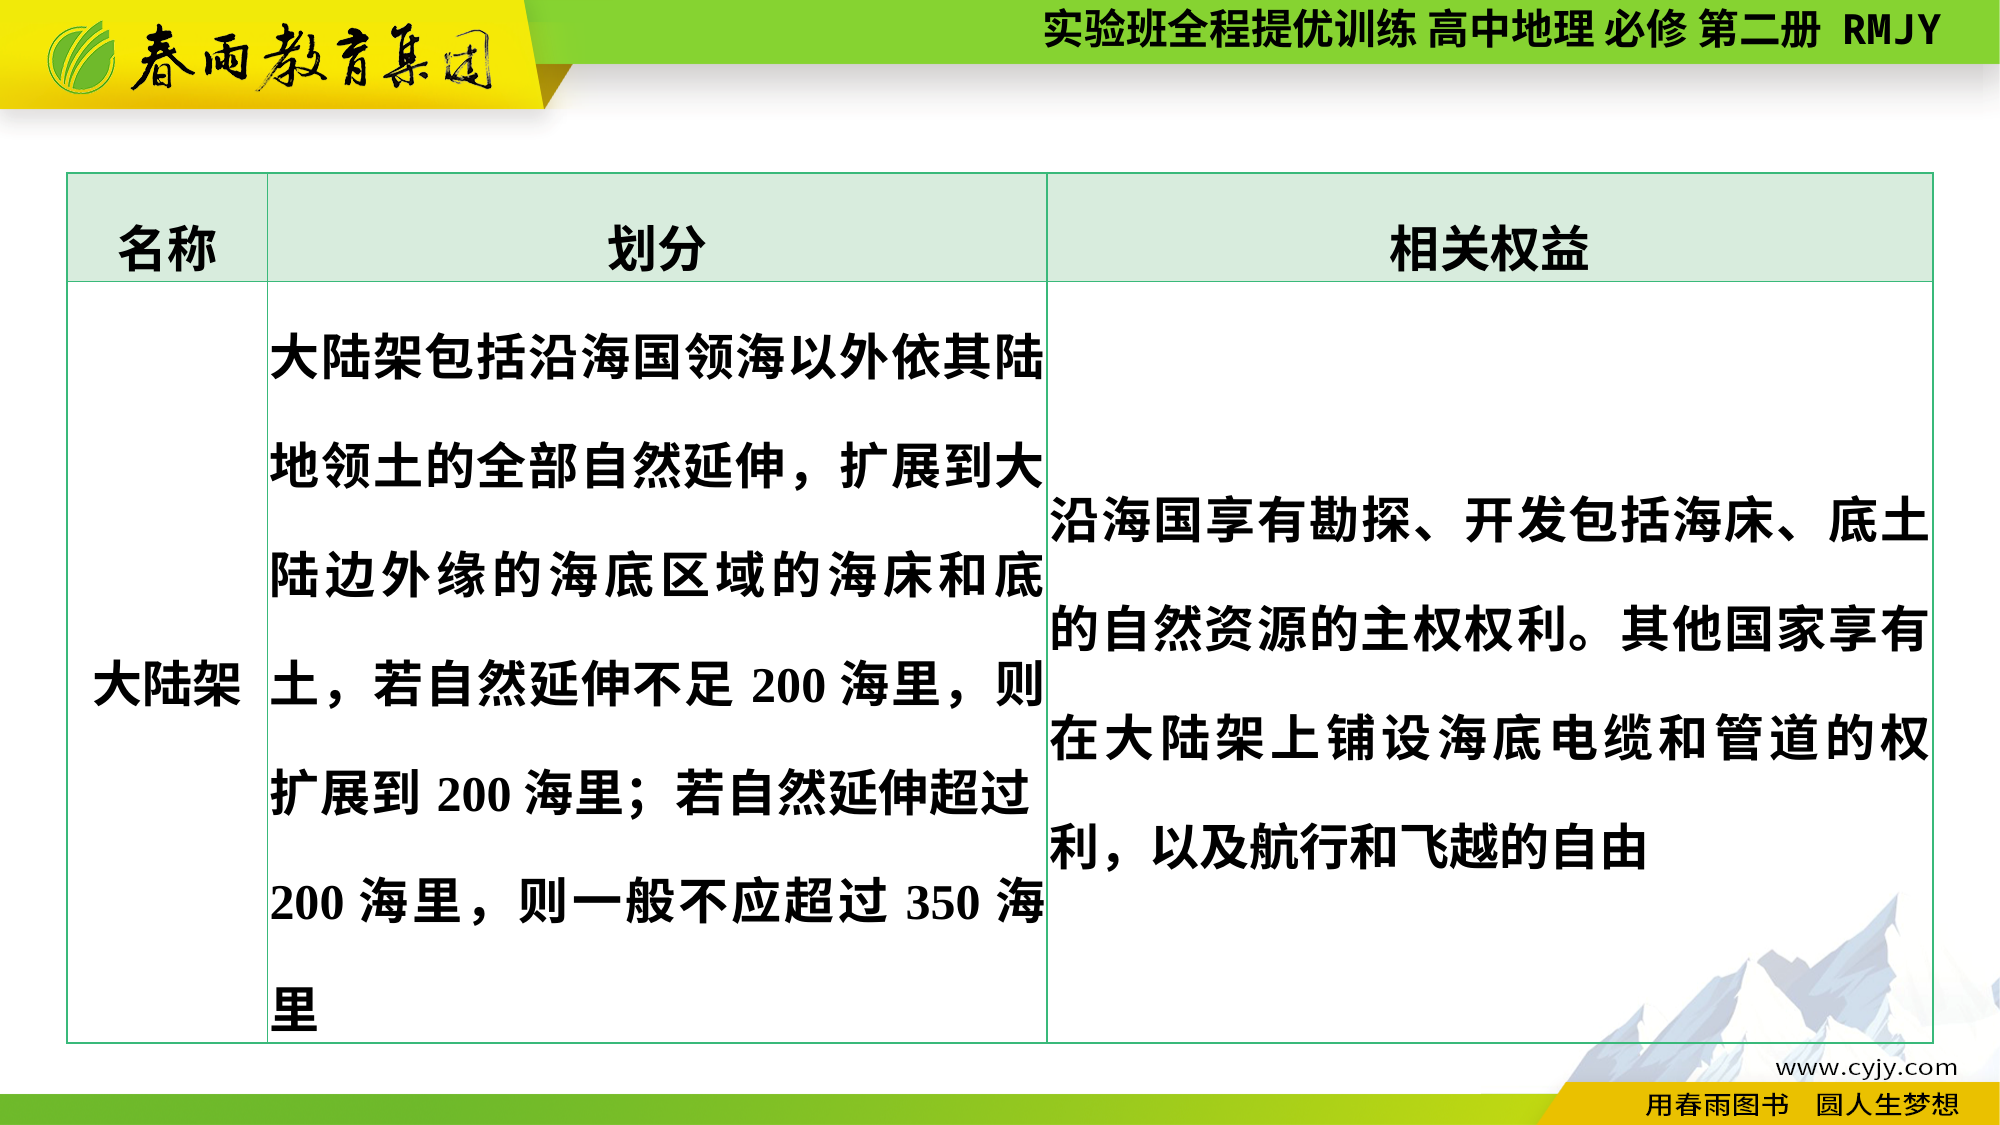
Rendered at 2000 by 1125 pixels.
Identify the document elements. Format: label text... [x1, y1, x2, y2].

table_header 名称 [68, 174, 267, 281]
table_header 相关权益 [1048, 174, 1932, 281]
table_cell 大陆架 [68, 282, 267, 1042]
table_cell 大陆架包括沿海国领海以外依其陆地领土的全部自然延伸，扩展到大陆边外缘的海底区域的海床和底土，若自然延伸不足200海里，则扩展到200海里；若自然延伸超过200海里，则一般不应超过350海里 [268, 282, 1046, 1042]
table_cell 沿海国享有勘探、开发包括海床、底土的自然资源的主权权利。其他国家享有在大陆架上铺设海底电缆和管道的权利，以及航行和飞越的自由 [1048, 282, 1932, 1042]
table_header 划分 [268, 174, 1046, 281]
picture [0, 0, 2000, 1125]
